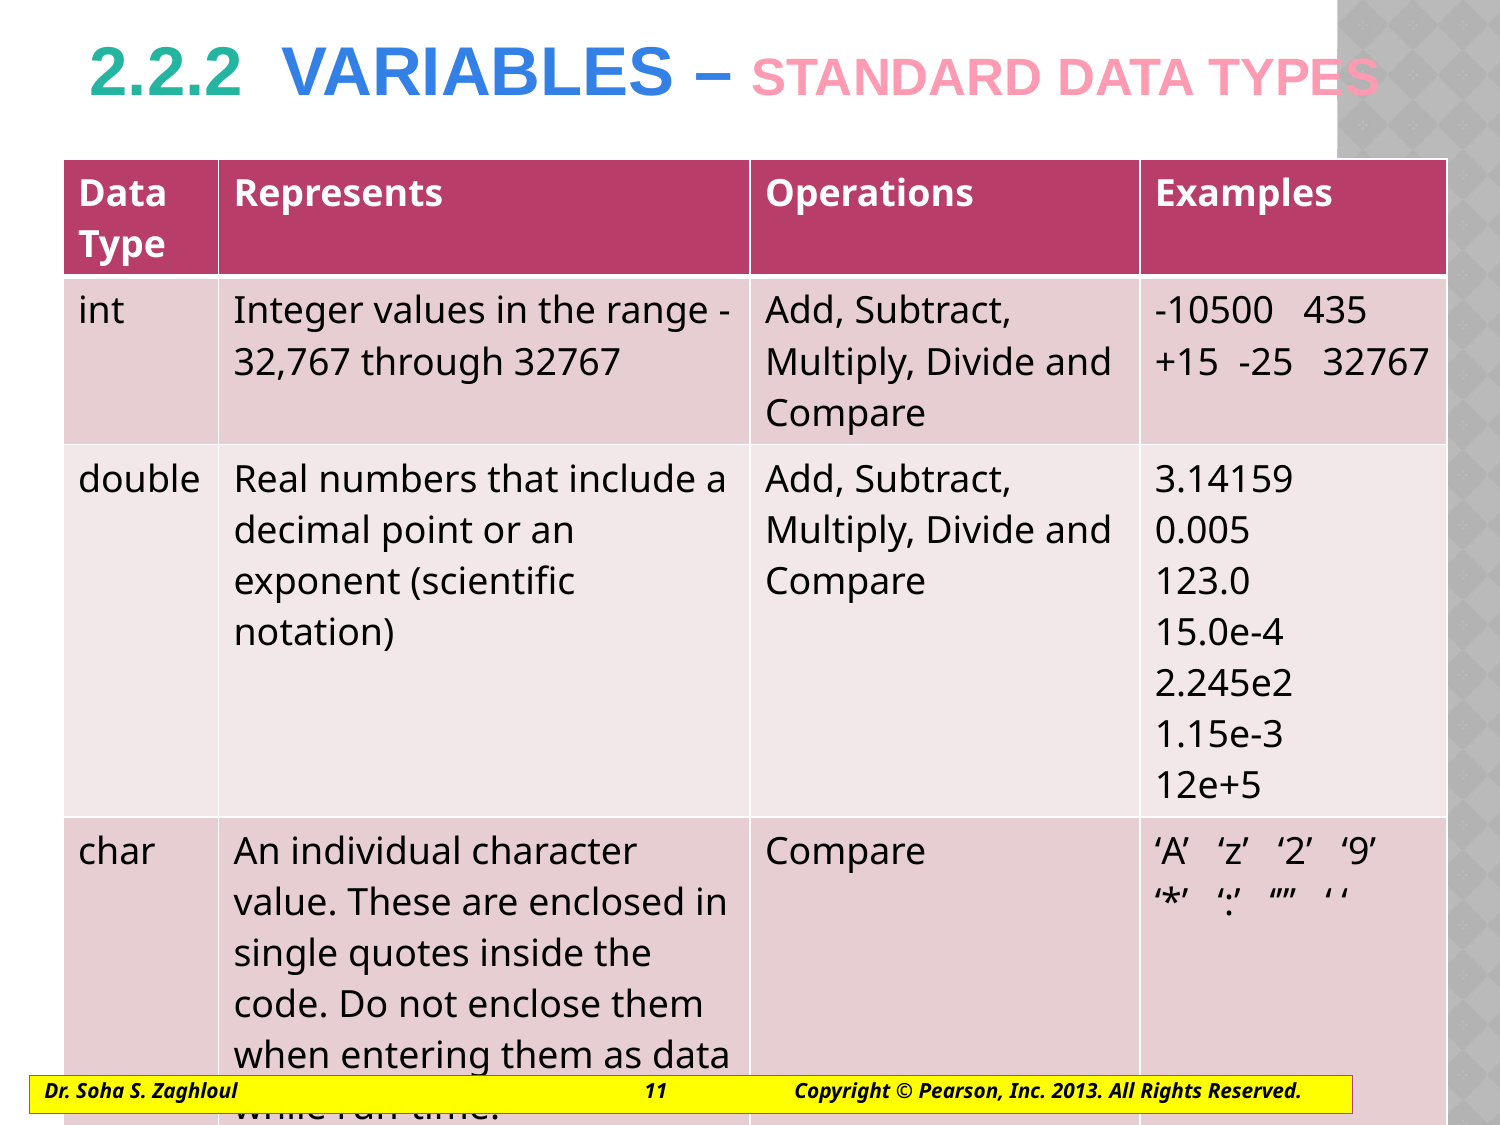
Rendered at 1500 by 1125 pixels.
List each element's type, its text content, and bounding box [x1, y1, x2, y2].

table_header Data Type [64, 160, 218, 274]
table_cell An individual character value. These are enclosed in single quotes inside the code. Do not enclose them when entering them as data while run-time. [219, 818, 749, 1075]
table_cell Add, Subtract, Multiply, Divide and Compare [751, 279, 1139, 444]
table_cell int [64, 279, 218, 444]
table_cell char [64, 818, 218, 1075]
table_cell double [64, 445, 218, 816]
table_cell -10500 435 +15 -25 32767 [1141, 279, 1446, 444]
table_header Represents [219, 160, 749, 274]
table_header Operations [751, 160, 1139, 274]
table_header Examples [1141, 160, 1446, 274]
table_cell 3.14159 0.005 123.0 15.0e-4 2.245e2 1.15e-3 12e+5 [1141, 445, 1446, 816]
table_cell char [64, 1114, 218, 1125]
table_cell Compare [751, 1114, 1139, 1125]
table_cell ‘A’ ‘z’ ‘2’ ‘9’ ‘*’ ‘:’ ‘”’ ‘ ‘ [1141, 818, 1446, 1125]
table_cell Add, Subtract, Multiply, Divide and Compare [751, 445, 1139, 816]
table_cell An individual character value. These are enclosed in single quotes inside the code. Do not enclose them when entering them as data while run-time. [219, 1114, 749, 1125]
table_cell Integer values in the range -32,767 through 32767 [219, 279, 749, 444]
table_cell Compare [751, 818, 1139, 1075]
table_cell Real numbers that include a decimal point or an exponent (scientific notation) [219, 445, 749, 816]
footer Dr. Soha S. Zaghloul 11 Copyright © Pearson, Inc. 2013. All Rights Reserved. [29, 1075, 1353, 1114]
text_box 2.2.2 variables – Standard Data Types [75, 19, 1436, 158]
